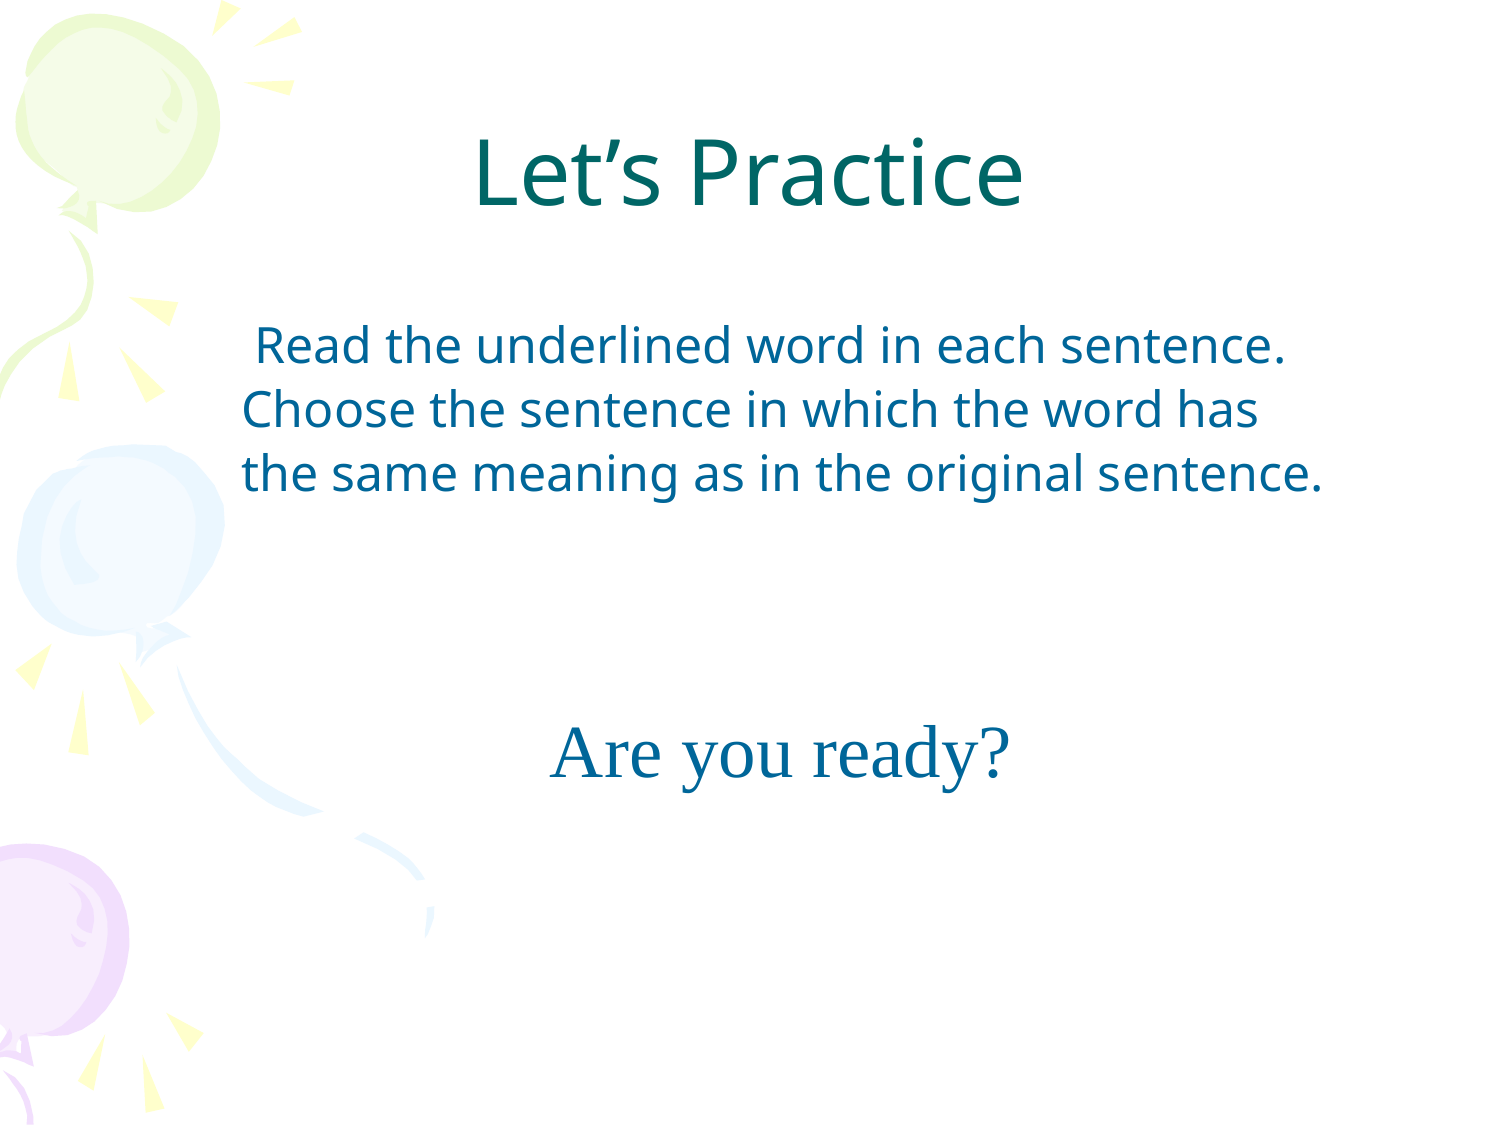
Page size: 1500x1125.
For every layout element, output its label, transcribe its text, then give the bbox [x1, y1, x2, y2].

text_box Are you ready? [535, 694, 1028, 800]
list Read the underlined word in each sentence. Choose the sentence in which the word has the same meaning as in the original sentence. [187, 312, 1500, 613]
title Let’s Practice [72, 16, 1426, 233]
